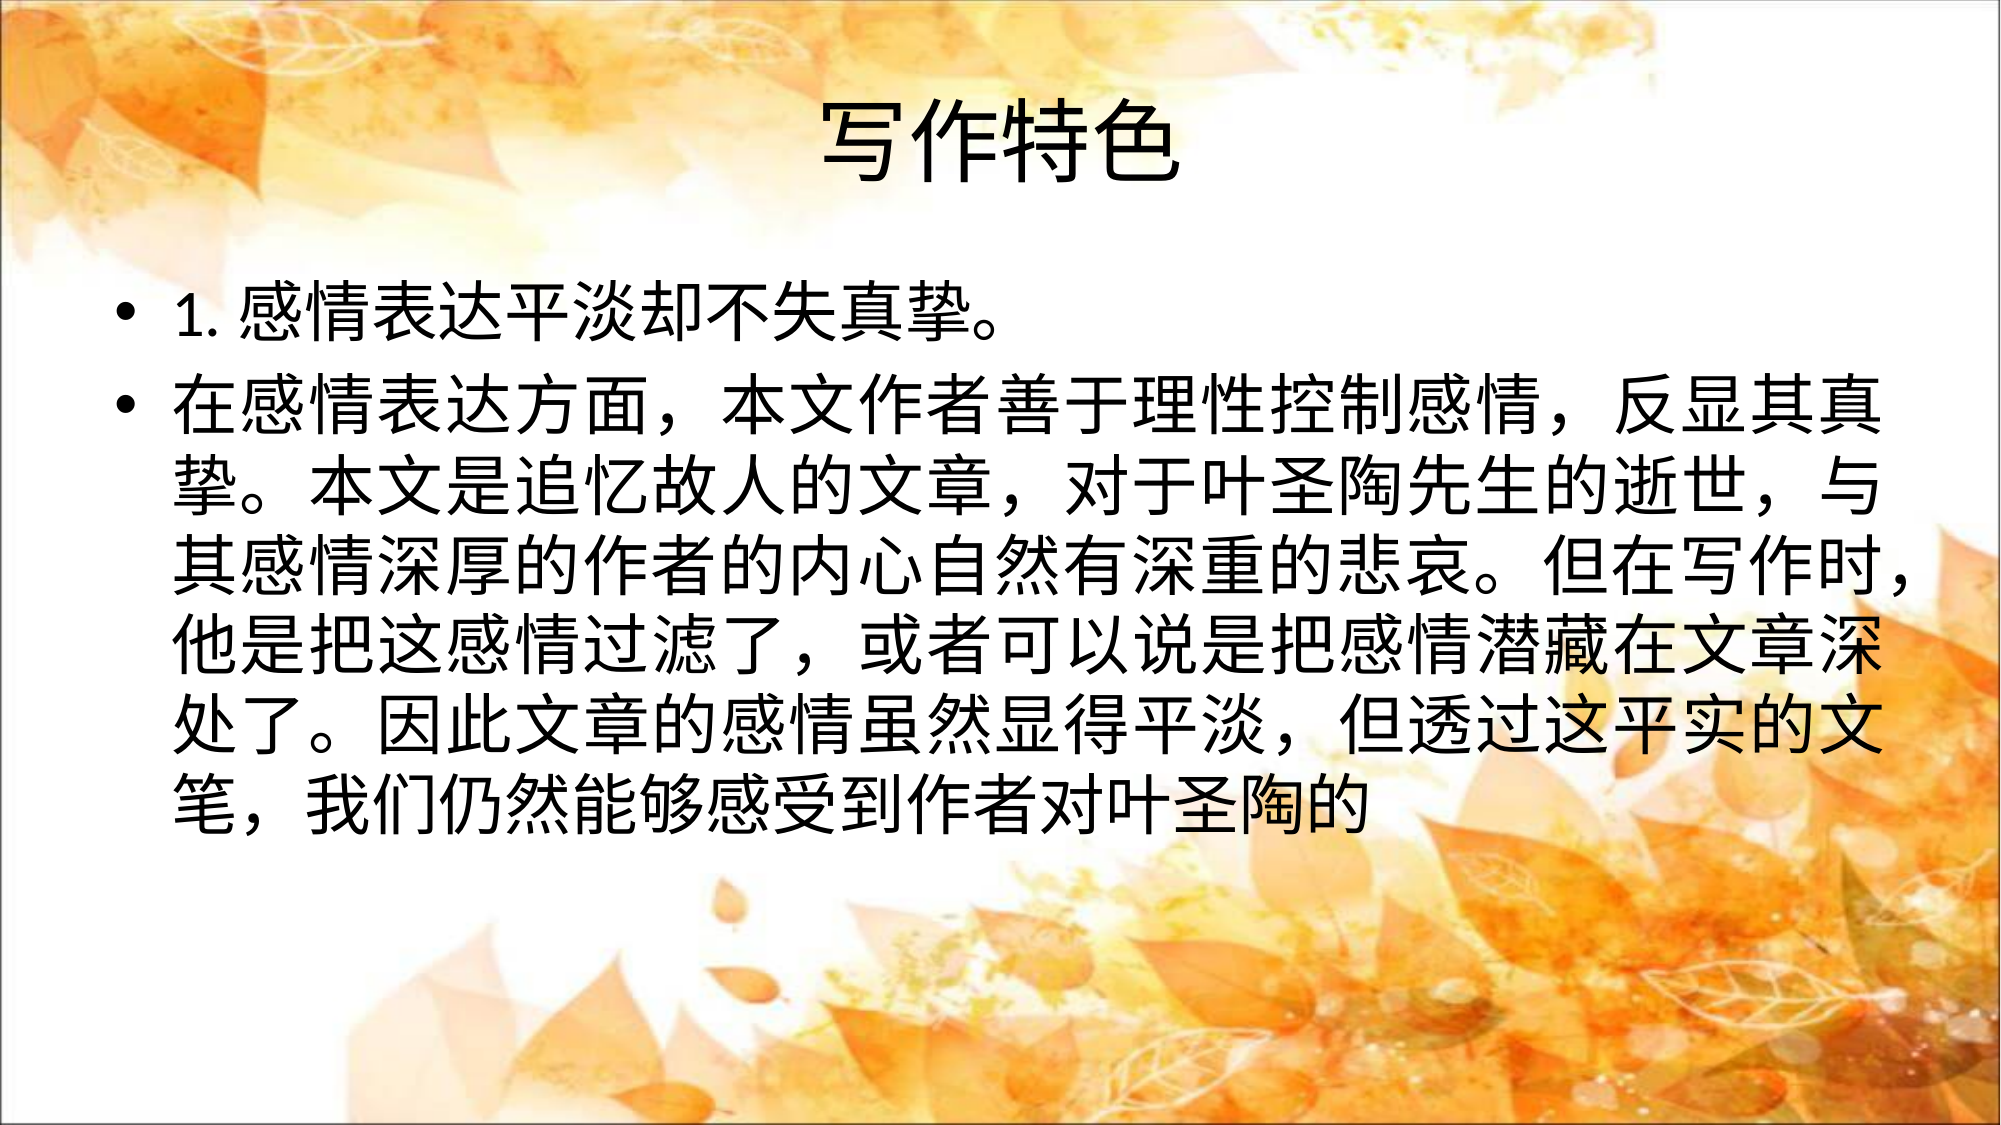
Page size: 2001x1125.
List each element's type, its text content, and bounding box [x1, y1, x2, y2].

title 写作特色 [99, 45, 1900, 233]
picture [0, 0, 2001, 1125]
list 1.感情表达平淡却不失真挚。 在感情表达方面，本文作者善于理性控制感情，反显其真挚。本文是追忆故人的文章，对于叶圣陶先生的逝世，与其感情深厚的作者的内心自然有深重的悲哀。但在写作时，他是把这感情过滤了，或者可以说是把感情潜藏在文章深处了。因此文章的感情虽然显得平淡，但透过这平实的文笔，我们仍然能够感受到作者对叶圣陶的 [99, 262, 1900, 1005]
